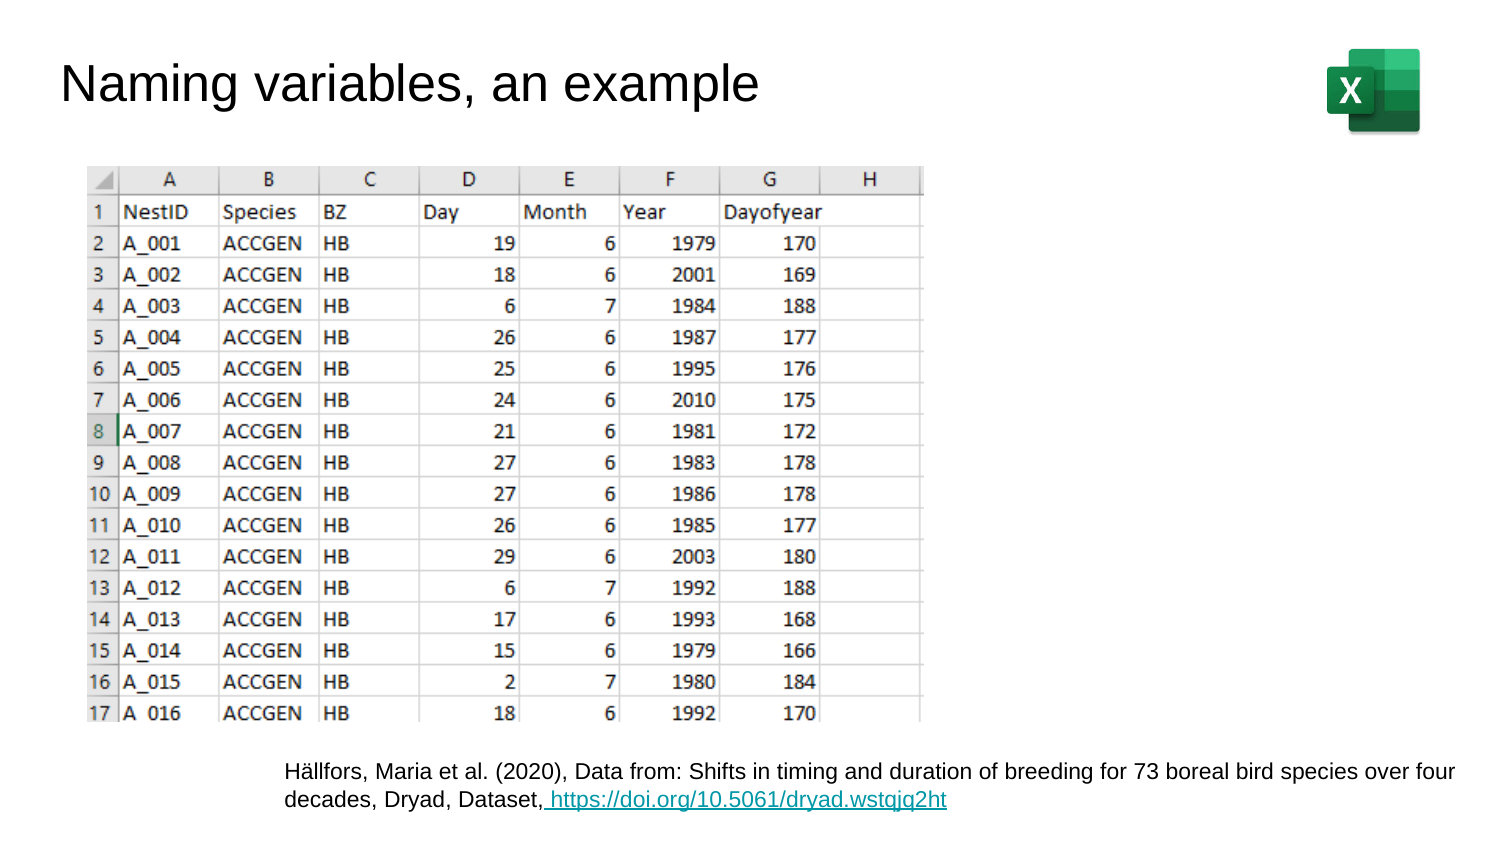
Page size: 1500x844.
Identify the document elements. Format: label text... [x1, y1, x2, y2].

text_box Hällfors, Maria et al. (2020), Data from: Shifts in timing and duration of breeding for 73 boreal bird species over four decades, Dryad, Dataset, https://doi.org/10.5061/dryad.wstqjq2ht [269, 741, 1478, 827]
title Naming variables, an example [45, 24, 1311, 119]
picture [87, 166, 924, 722]
picture [1312, 24, 1444, 156]
